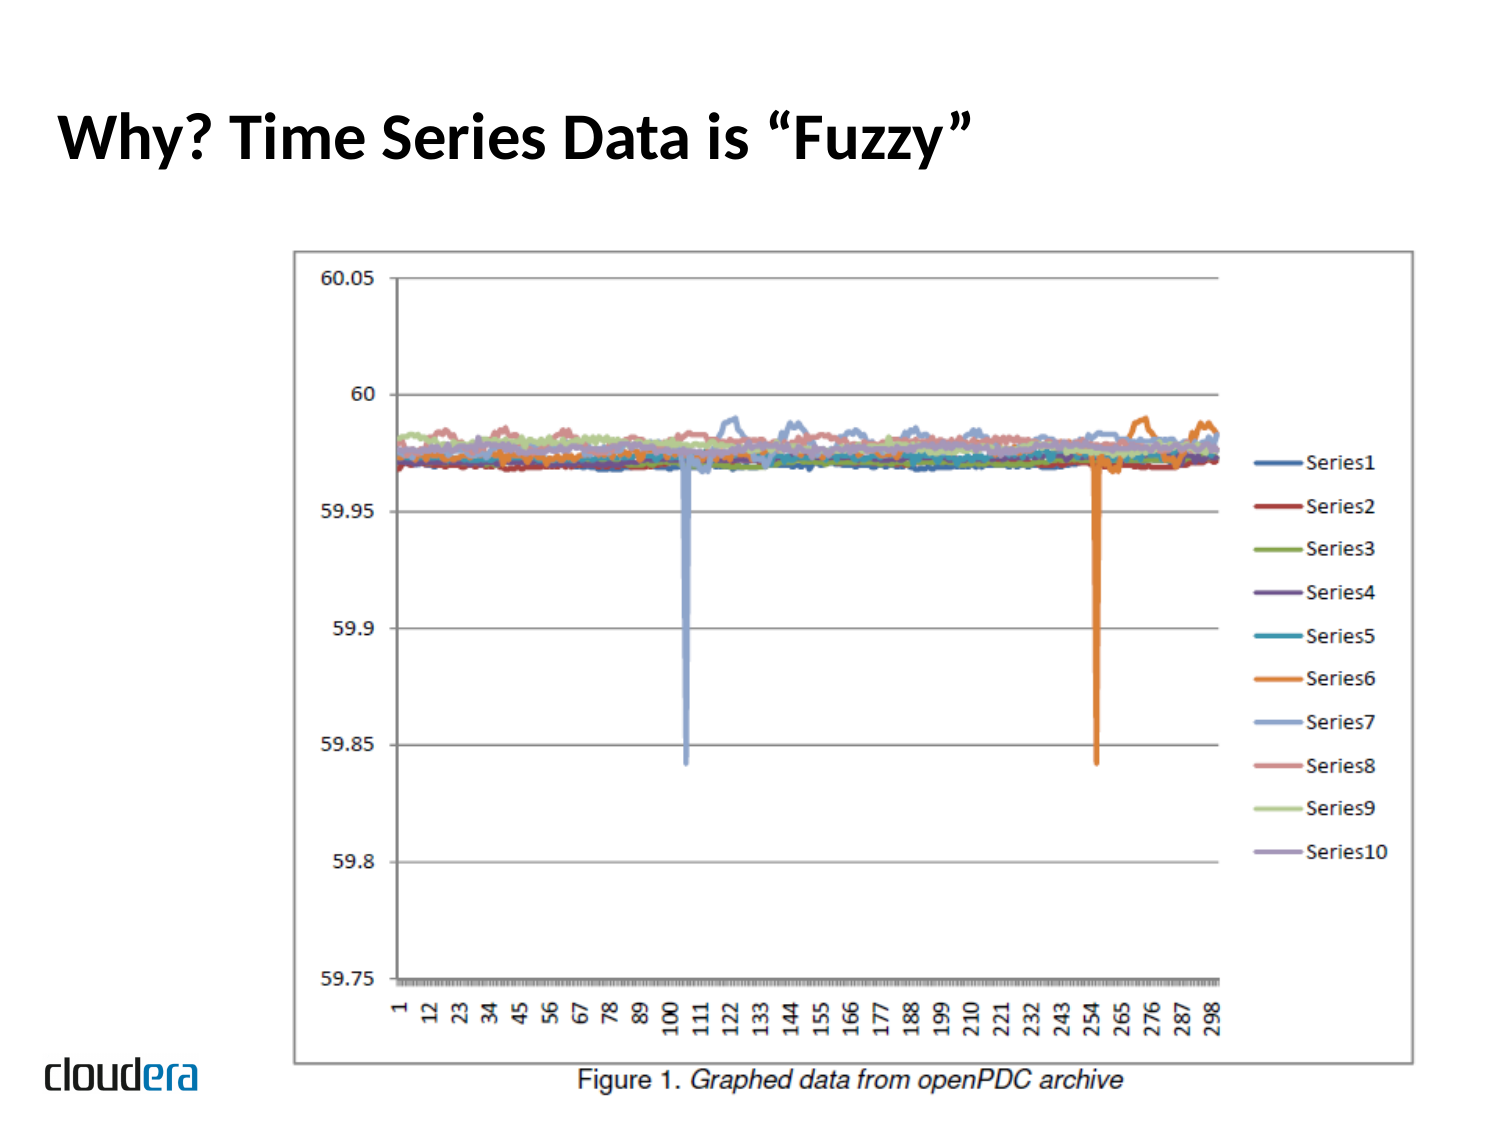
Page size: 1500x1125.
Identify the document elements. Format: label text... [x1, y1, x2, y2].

picture [241, 229, 1500, 1125]
title Why? Time Series Data is “Fuzzy” [42, 35, 1461, 232]
picture [42, 1053, 199, 1094]
